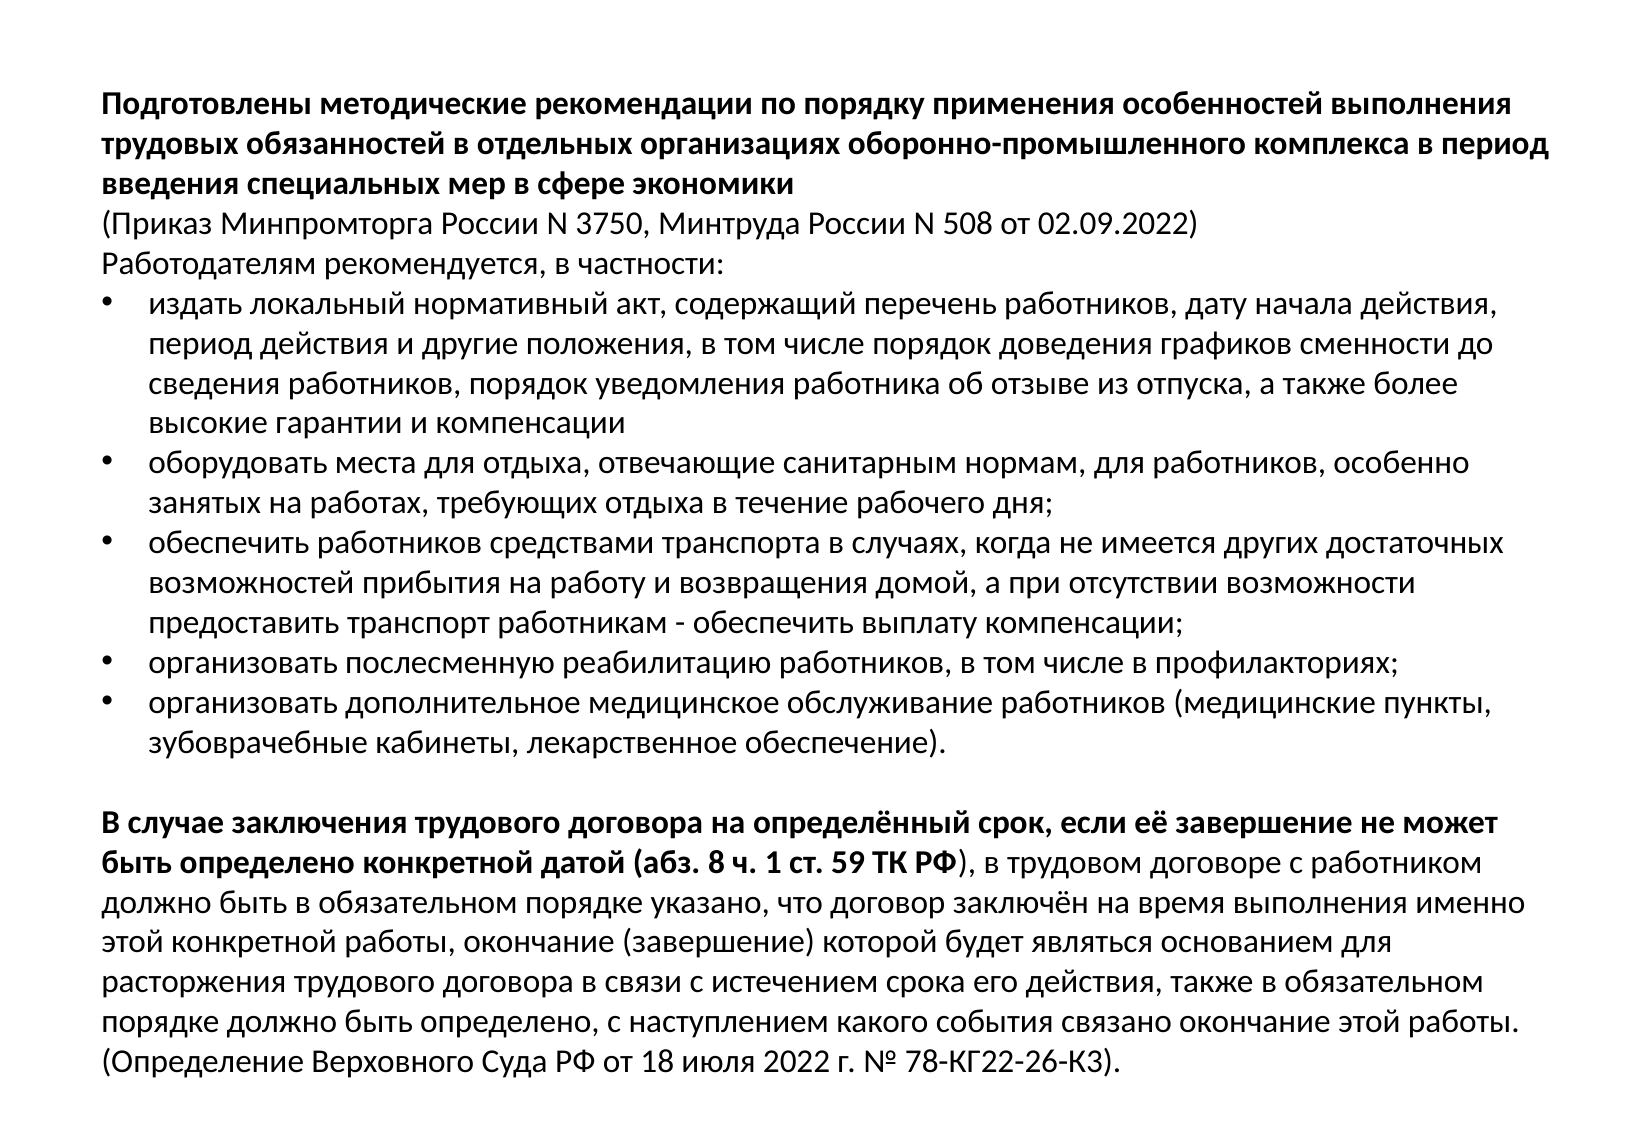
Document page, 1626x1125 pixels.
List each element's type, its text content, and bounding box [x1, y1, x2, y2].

text_box Подготовлены методические рекомендации по порядку применения особенностей выполнения трудовых обязанностей в отдельных организациях оборонно-промышленного комплекса в период введения специальных мер в сфере экономики (Приказ Минпромторга России N 3750, Минтруда России N 508 от 02.09.2022) Работодателям рекомендуется, в частности: издать локальный нормативный акт, содержащий перечень работников, дату начала действия, период действия и другие положения, в том числе порядок доведения графиков сменности до сведения работников, порядок уведомления работника об отзыве из отпуска, а также более высокие гарантии и компенсации оборудовать места для отдыха, отвечающие санитарным нормам, для работников, особенно занятых на работах, требующих отдыха в течение рабочего дня; обеспечить работников средствами транспорта в случаях, когда не имеется других достаточных возможностей прибытия на работу и возвращения домой, а при отсутствии возможности предоставить транспорт работникам - обеспечить выплату компенсации; организовать послесменную реабилитацию работников, в том числе в профилакториях; организовать дополнительное медицинское обслуживание работников (медицинские пункты, зубоврачебные кабинеты, лекарственное обеспечение). В случае заключения трудового договора на определённый срок, если её завершение не может быть определено конкретной датой (абз. 8 ч. 1 ст. 59 ТК РФ), в трудовом договоре с работником должно быть в обязательном порядке указано, что договор заключён на время выполнения именно этой конкретной работы, окончание (завершение) которой будет являться основанием для расторжения трудового договора в связи с истечением срока его действия, также в обязательном порядке должно быть определено, с наступлением какого события связано окончание этой работы. (Определение Верховного Суда РФ от 18 июля 2022 г. № 78-КГ22-26-К3). [86, 73, 1581, 1125]
